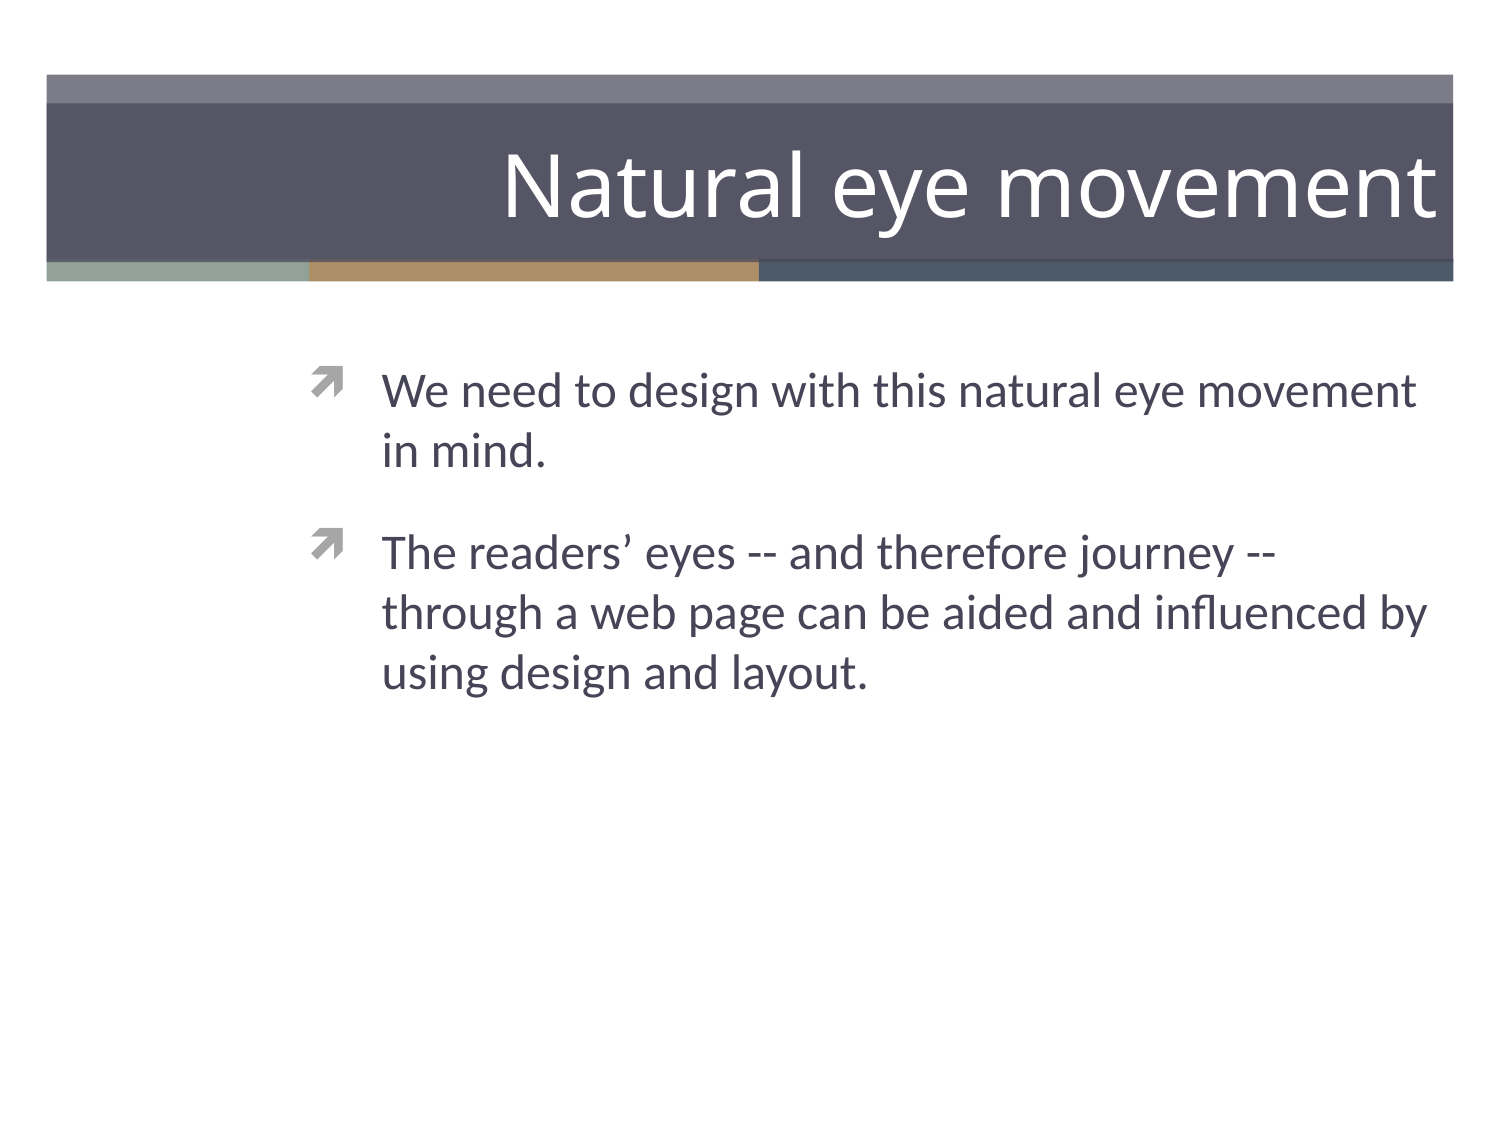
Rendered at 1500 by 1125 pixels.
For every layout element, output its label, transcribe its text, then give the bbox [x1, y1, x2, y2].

list We need to design with this natural eye movement in mind. The readers’ eyes -- and therefore journey -- through a web page can be aided and influenced by using design and layout. [292, 350, 1454, 1005]
title Natural eye movement [46, 103, 1454, 263]
